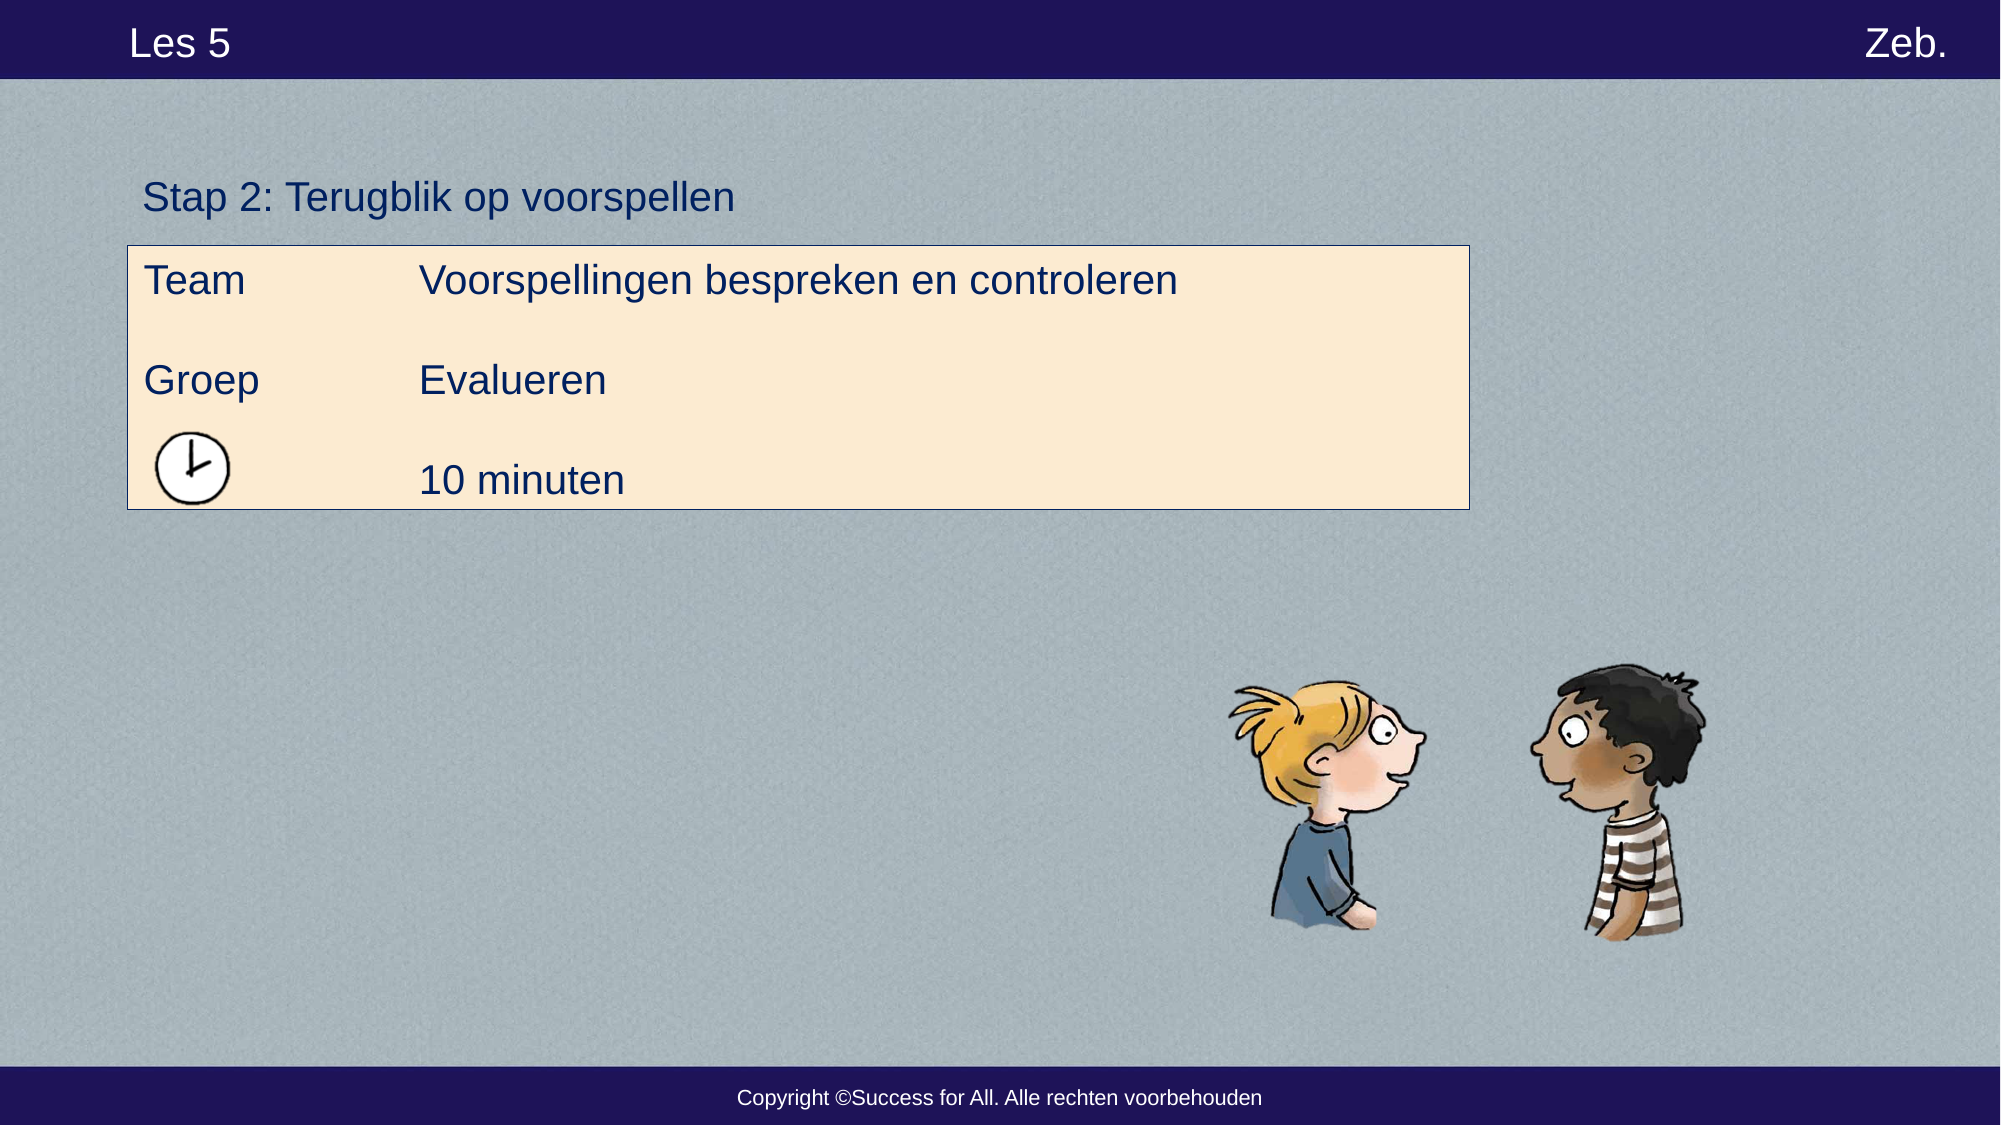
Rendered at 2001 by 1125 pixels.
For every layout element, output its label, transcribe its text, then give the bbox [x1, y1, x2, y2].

text_box Les 5 [114, 8, 354, 73]
text_box Zeb. [786, 8, 1963, 73]
text_box Team Voorspellingen bespreken en controleren Groep Evalueren 10 minuten [127, 245, 1470, 510]
text_box Copyright ©Success for All. Alle rechten voorbehouden [0, 1076, 2000, 1125]
text_box Stap 2: Terugblik op voorspellen [127, 162, 1648, 227]
picture [0, 0, 2001, 1125]
